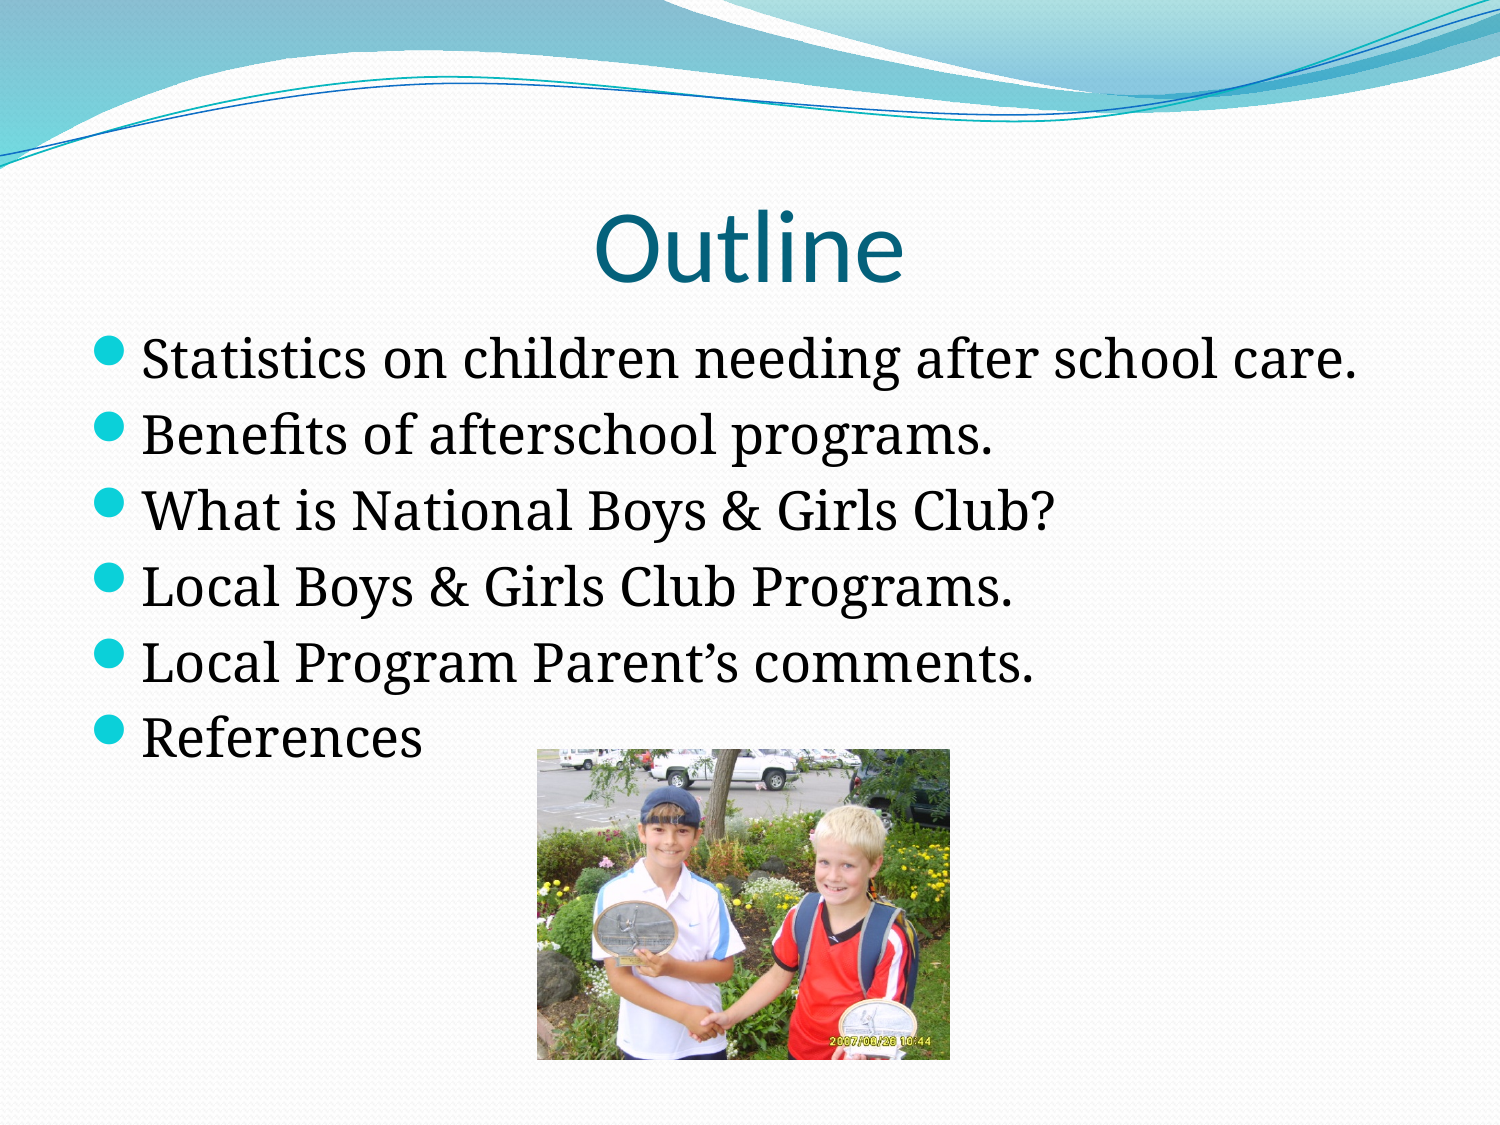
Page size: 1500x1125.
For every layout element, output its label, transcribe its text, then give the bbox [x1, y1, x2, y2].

title Outline [75, 115, 1425, 303]
picture [537, 749, 951, 1060]
list Statistics on children needing after school care. Benefits of afterschool programs. What is National Boys & Girls Club? Local Boys & Girls Club Programs. Local Program Parent’s comments. References [75, 317, 1425, 1038]
